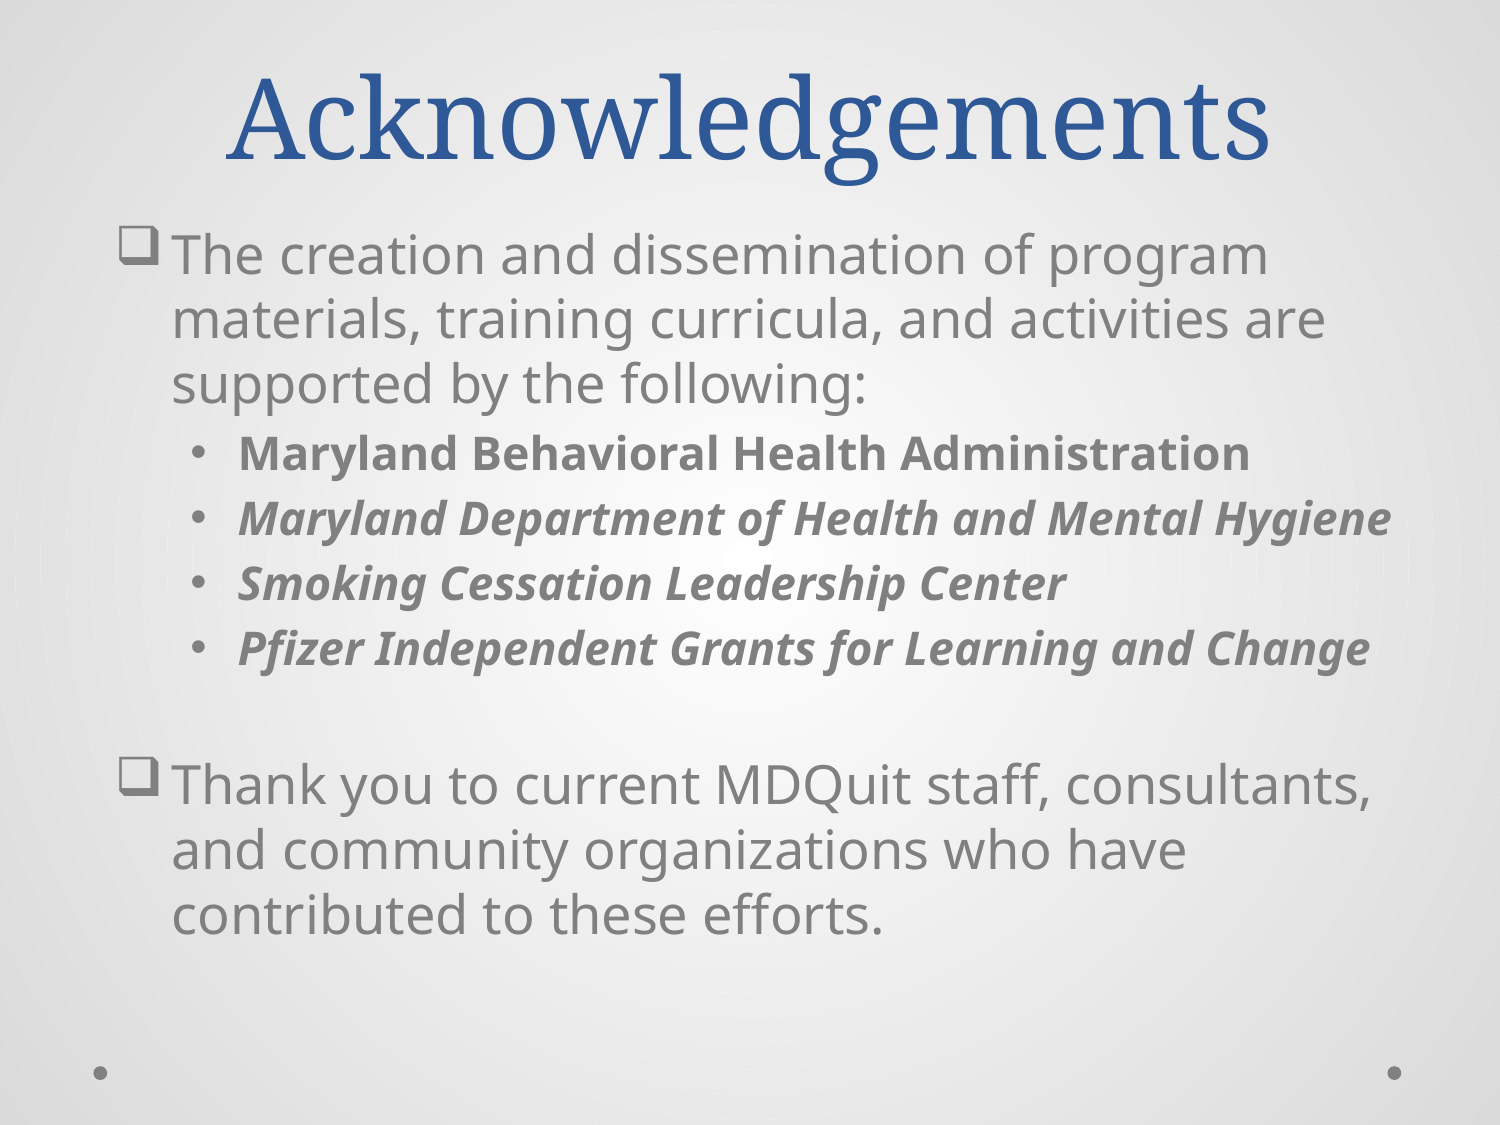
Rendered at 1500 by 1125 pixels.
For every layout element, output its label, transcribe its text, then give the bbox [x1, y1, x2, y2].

title Acknowledgements [75, 2, 1425, 190]
list The creation and dissemination of program materials, training curricula, and activities are supported by the following: Maryland Behavioral Health Administration Maryland Department of Health and Mental Hygiene Smoking Cessation Leadership Center Pfizer Independent Grants for Learning and Change Thank you to current MDQuit staff, consultants, and community organizations who have contributed to these efforts. [99, 212, 1425, 1005]
